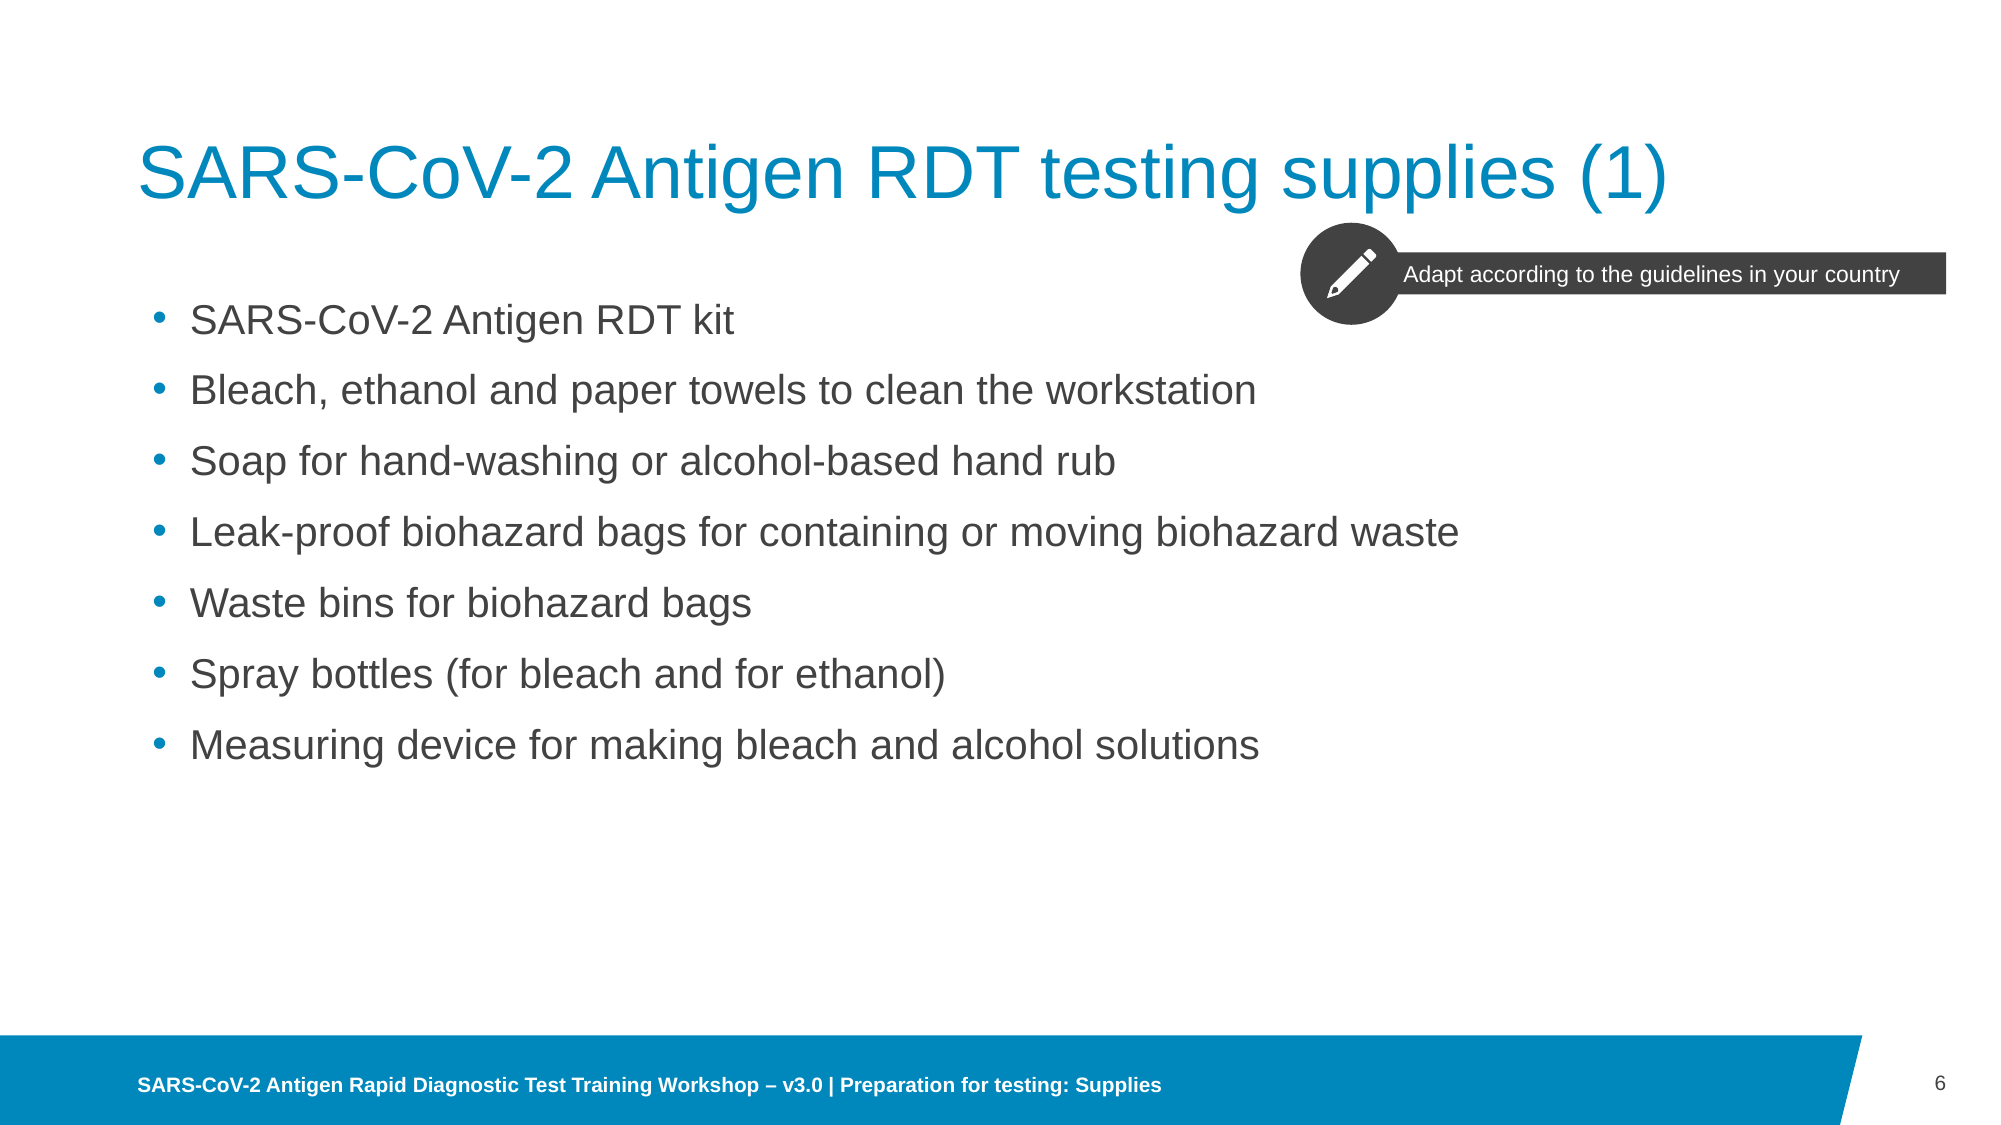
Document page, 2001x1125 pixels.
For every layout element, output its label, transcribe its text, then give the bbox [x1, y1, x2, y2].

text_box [1302, 224, 1947, 323]
footer SARS-CoV-2 Antigen Rapid Diagnostic Test Training Workshop – v3.0 | Preparation for testing: Supplies [137, 1042, 1338, 1125]
slide_number 6 [1862, 1035, 1947, 1125]
title SARS-CoV-2 Antigen RDT testing supplies (1) [137, 59, 1863, 215]
list SARS-CoV-2 Antigen RDT kit Bleach, ethanol and paper towels to clean the workstation Soap for hand-washing or alcohol-based hand rub Leak-proof biohazard bags for containing or moving biohazard waste Waste bins for biohazard bags Spray bottles (for bleach and for ethanol) Measuring device for making bleach and alcohol solutions [137, 284, 1863, 1014]
